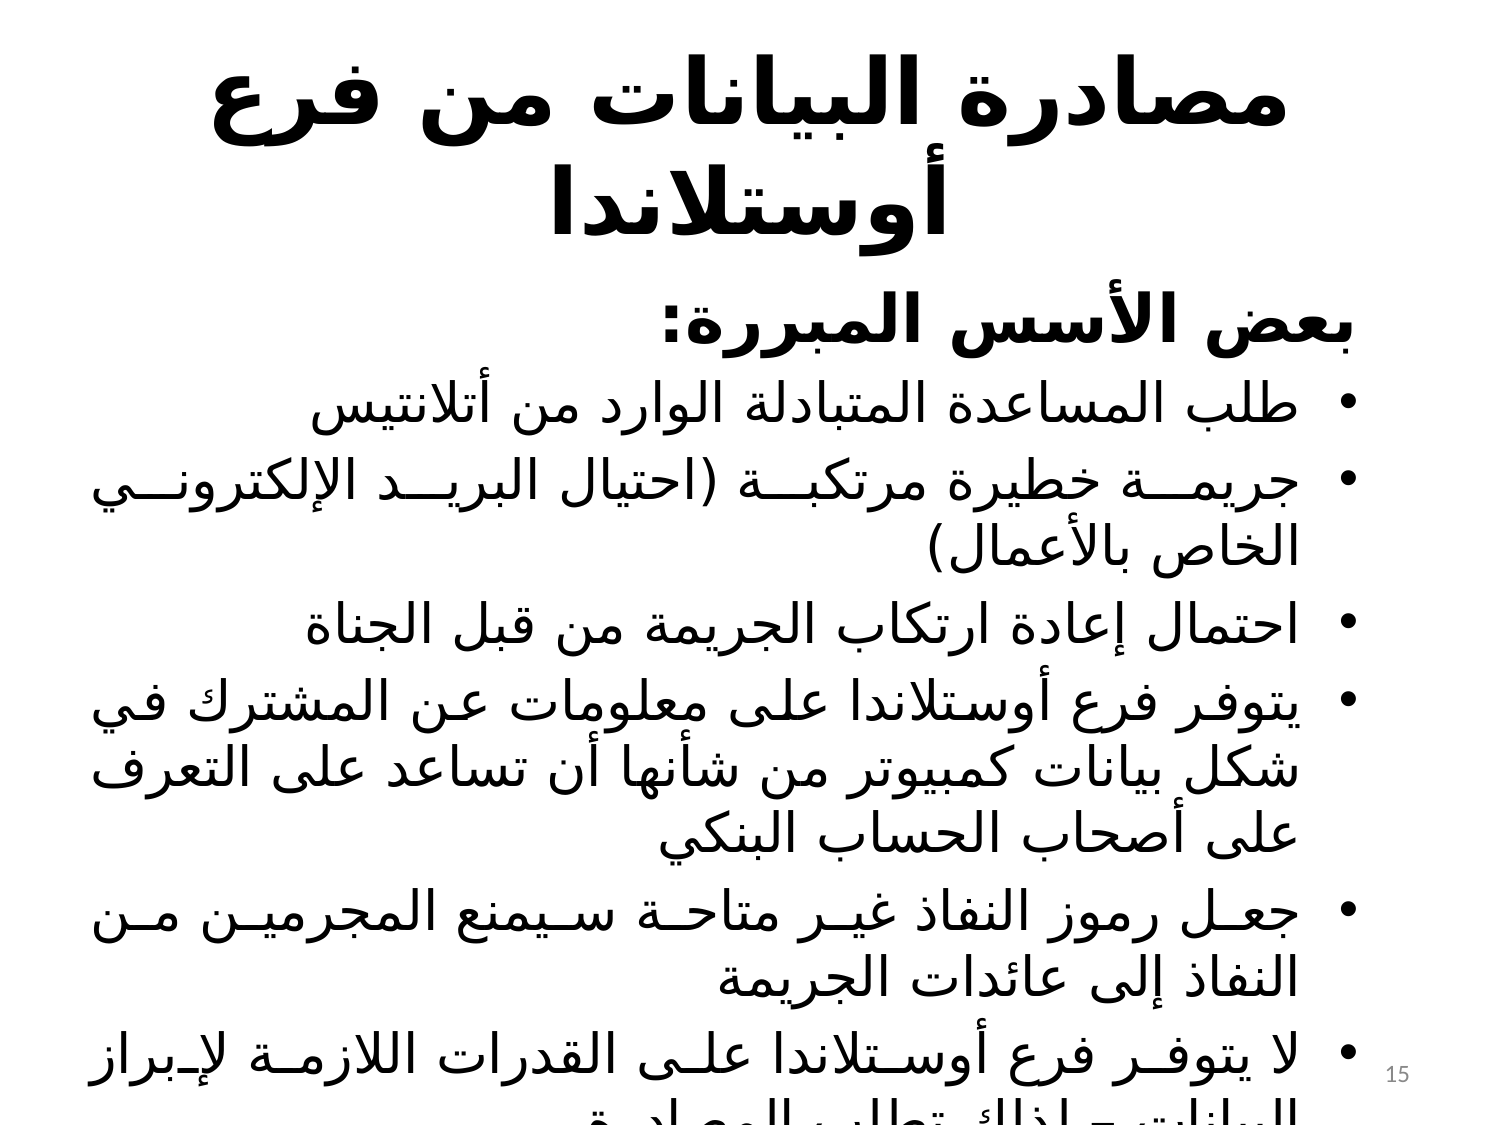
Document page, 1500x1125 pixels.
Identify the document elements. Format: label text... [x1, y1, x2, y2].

list بعض الأسس المبررة: طلب المساعدة المتبادلة الوارد من أتلانتيس جريمة خطيرة مرتكبة (احتيال البريد الإلكتروني الخاص بالأعمال) احتمال إعادة ارتكاب الجريمة من قبل الجناة يتوفر فرع أوستلاندا على معلومات عن المشترك في شكل بيانات كمبيوتر من شأنها أن تساعد على التعرف على أصحاب الحساب البنكي جعل رموز النفاذ غير متاحة سيمنع المجرمين من النفاذ إلى عائدات الجريمة لا يتوفر فرع أوستلاندا على القدرات اللازمة لإبراز البيانات – لذلك تطلب المصادرة [75, 268, 1374, 1011]
title مصادرة البيانات من فرع أوستلاندا [75, 49, 1425, 237]
slide_number 15 [1074, 1042, 1425, 1103]
